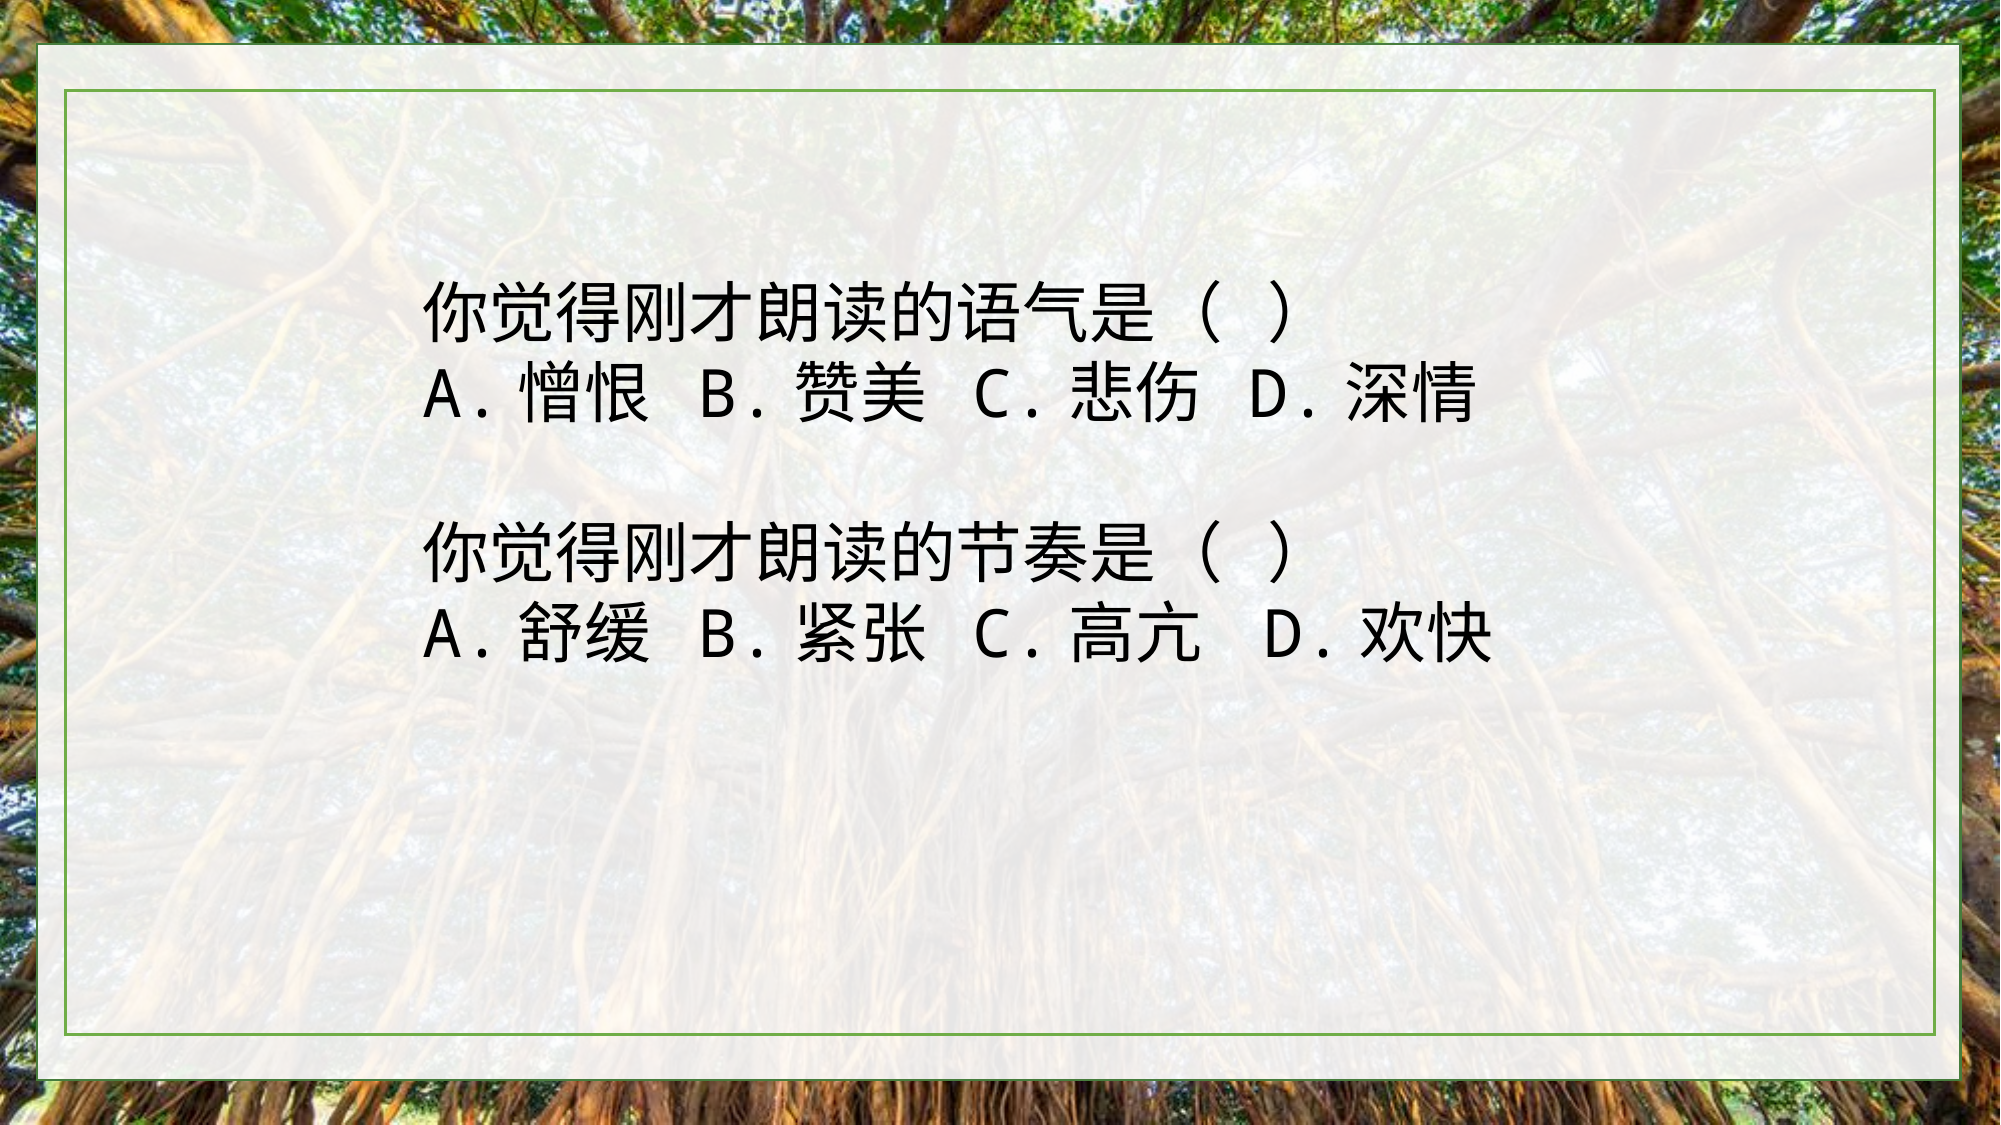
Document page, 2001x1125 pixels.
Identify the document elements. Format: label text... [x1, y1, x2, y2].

picture [0, 0, 2000, 1125]
text_box 你觉得刚才朗读的语气是（ ） A.憎恨 B.赞美 C.悲伤 D.深情 你觉得刚才朗读的节奏是（ ） A.舒缓 B.紧张 C.高亢 D.欢快 [407, 263, 1890, 838]
